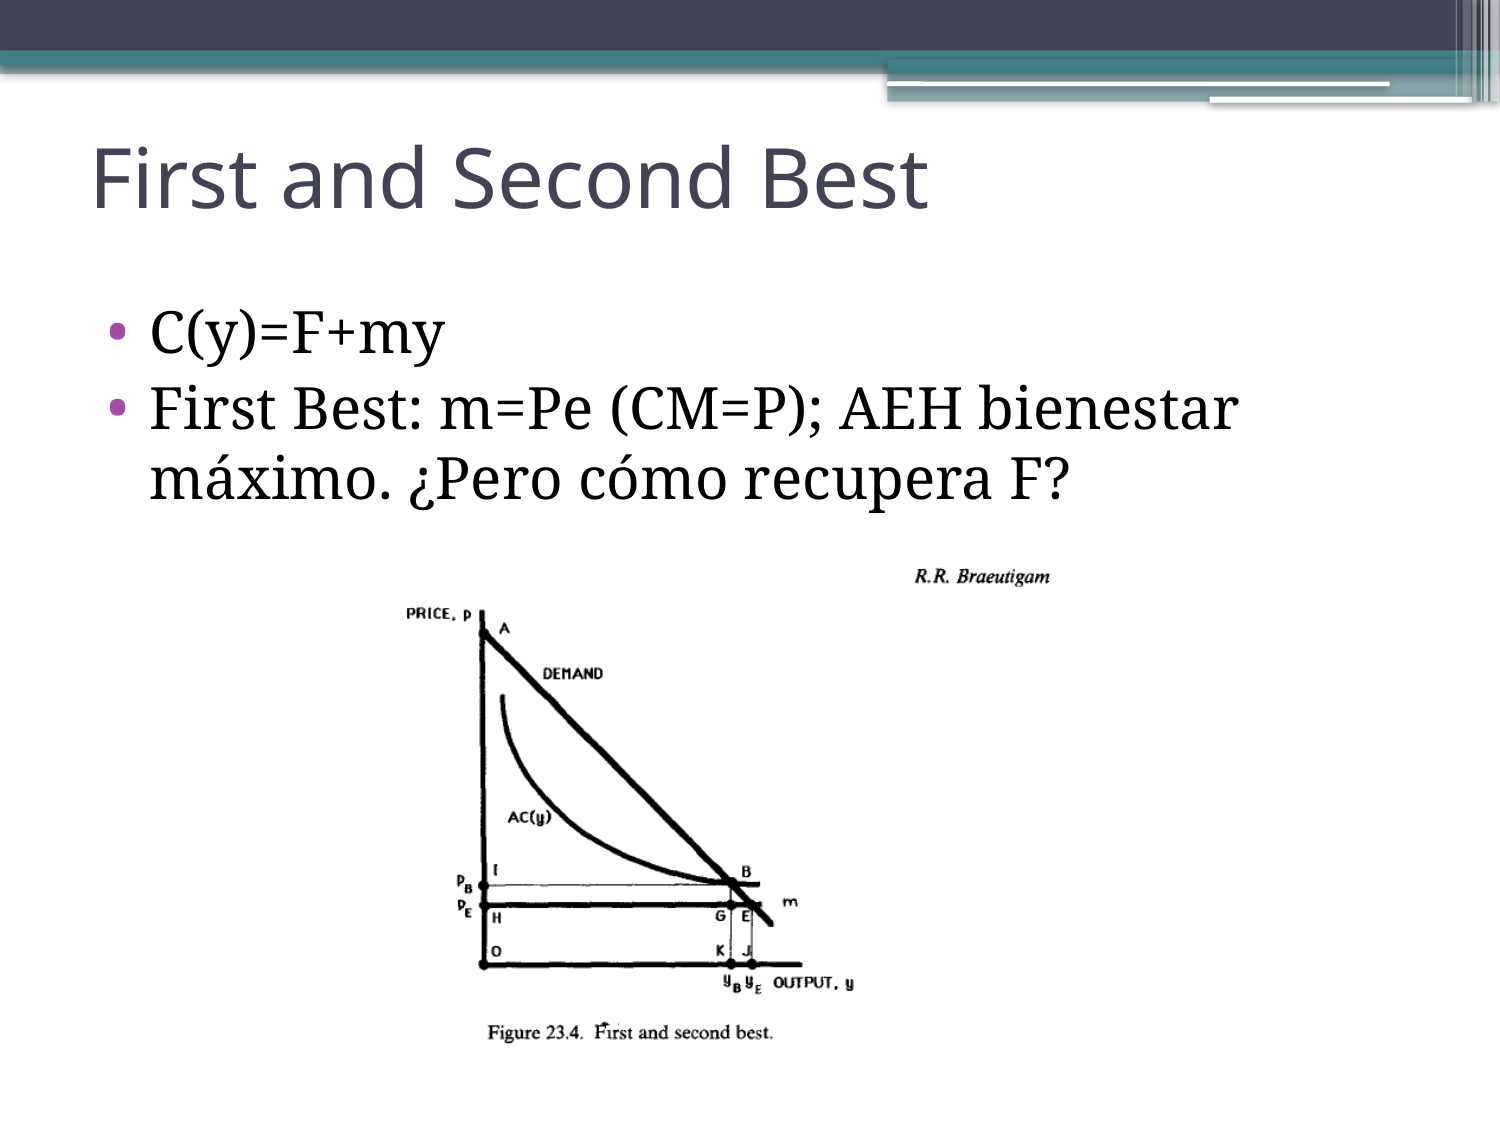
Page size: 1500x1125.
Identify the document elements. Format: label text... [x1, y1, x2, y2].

title First and Second Best [75, 87, 1425, 263]
list C(y)=F+my First Best: m=Pe (CM=P); AEH bienestar máximo. ¿Pero cómo recupera F? [75, 287, 1425, 1004]
picture [387, 549, 1067, 1075]
